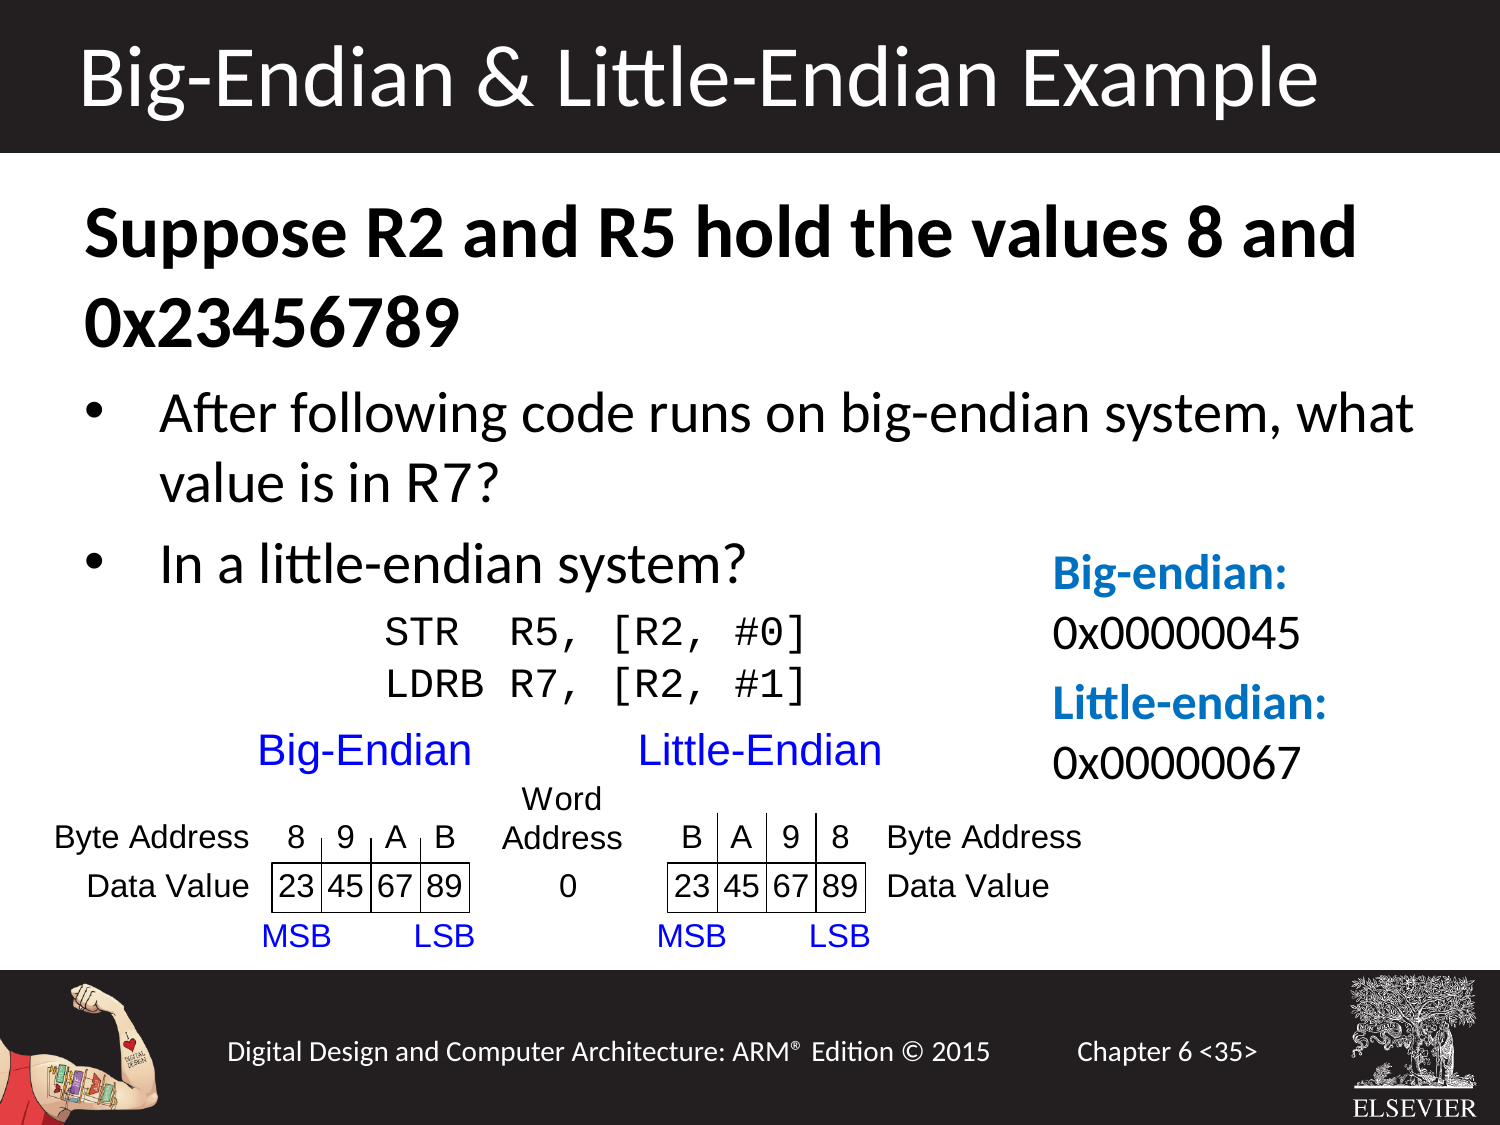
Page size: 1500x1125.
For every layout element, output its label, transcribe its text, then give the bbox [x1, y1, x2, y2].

text_box Big-endian: 0x00000045 Little-endian: 0x00000067 [812, 532, 1500, 798]
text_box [18, 712, 1119, 968]
text_box [112, 988, 1438, 1050]
text_box Suppose R2 and R5 hold the values 8 and 0x23456789 After following code runs on big-endian system, what value is in R7? In a little-endian system? STR R5, [R2, #0] LDRB R7, [R2, #1] [69, 174, 1457, 710]
picture [0, 979, 163, 1125]
text_box Suppose R2 and R5 hold the values 8 and 0x23456789 After following code runs on big-endian system, what value is in R7? In a little-endian system? STR R5, [R2, #0] LDRB R7, [R2, #1] [69, 798, 1457, 988]
text_box Big-Endian & Little-Endian Example [63, 11, 1364, 131]
text_box [87, 988, 112, 1025]
picture [1350, 974, 1477, 1117]
